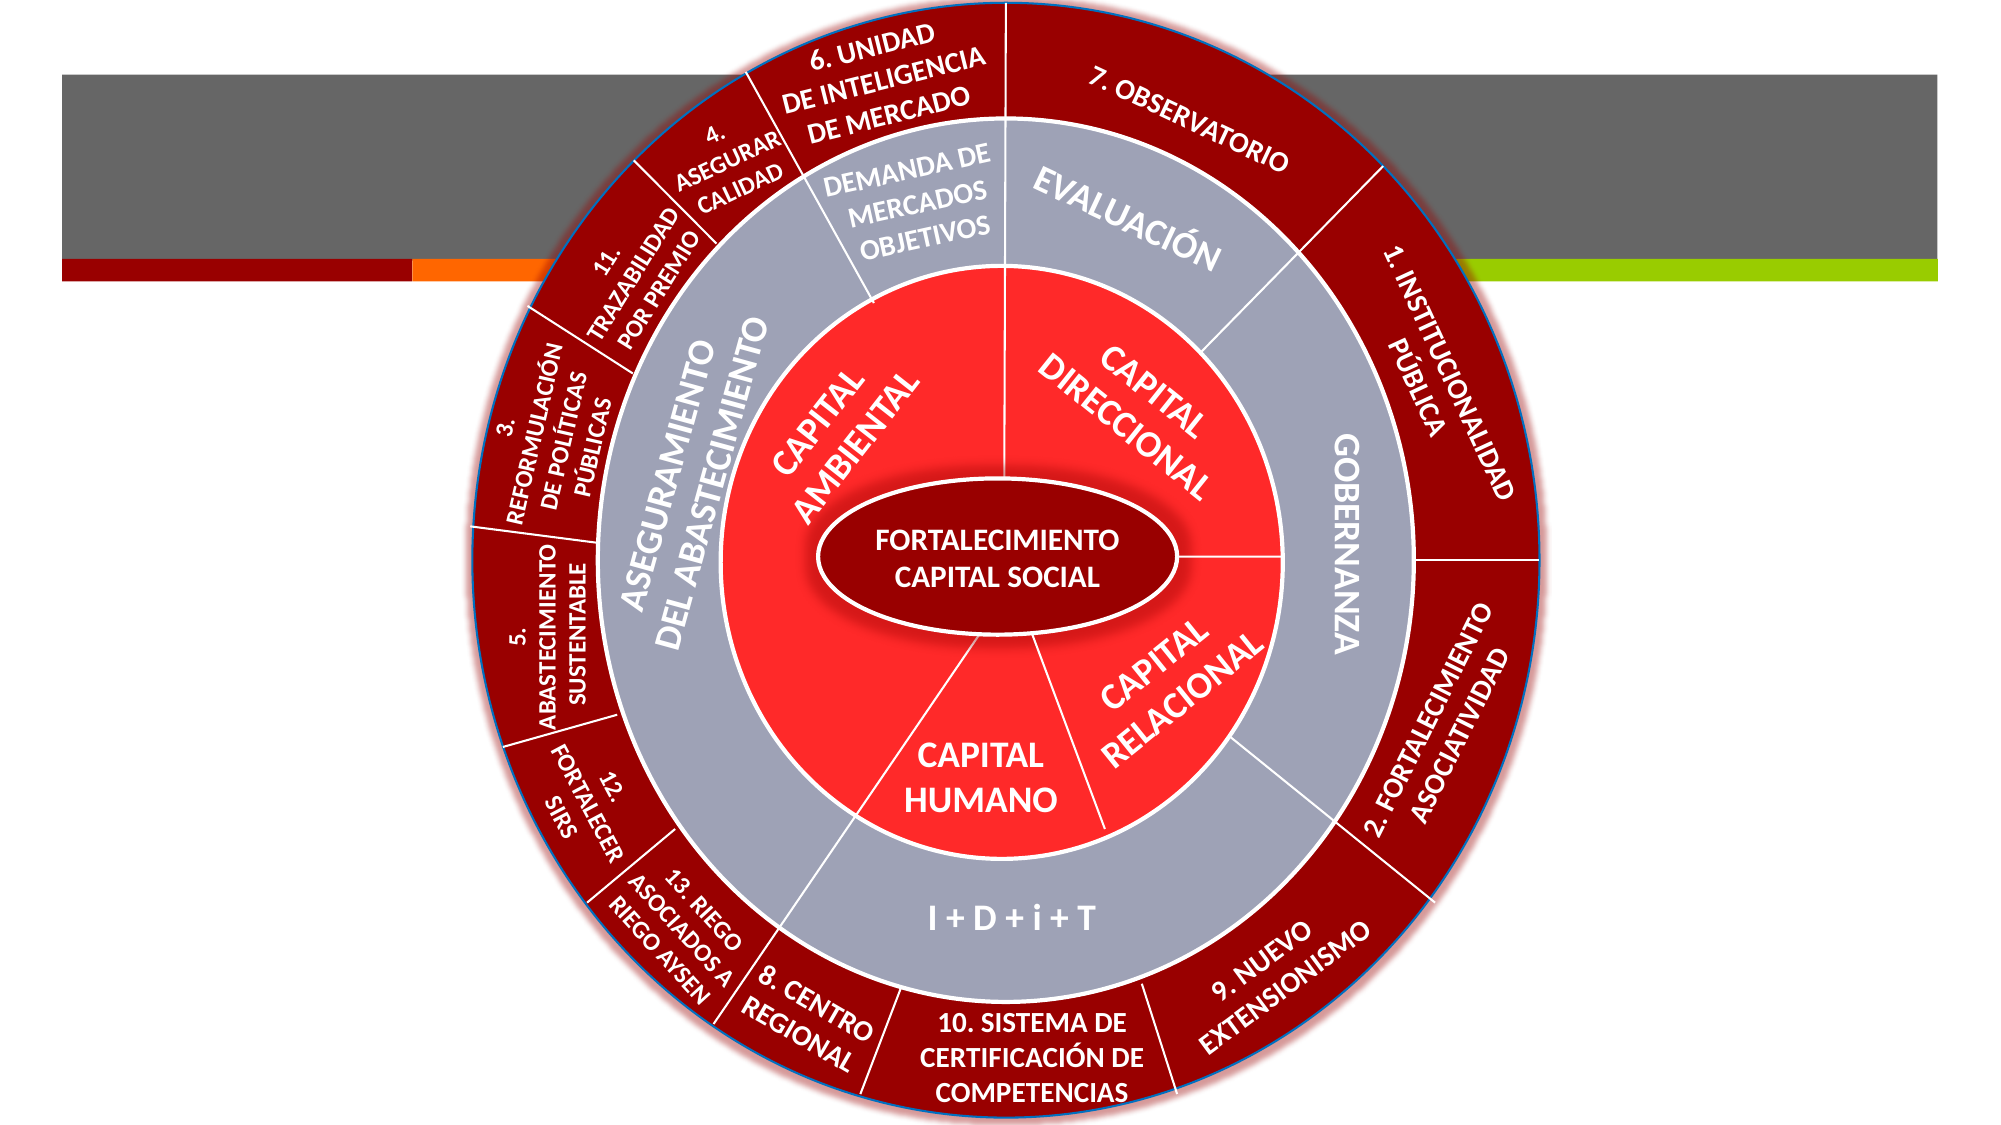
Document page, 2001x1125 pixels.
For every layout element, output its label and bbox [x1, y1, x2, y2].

text_box [469, 2, 1540, 1119]
